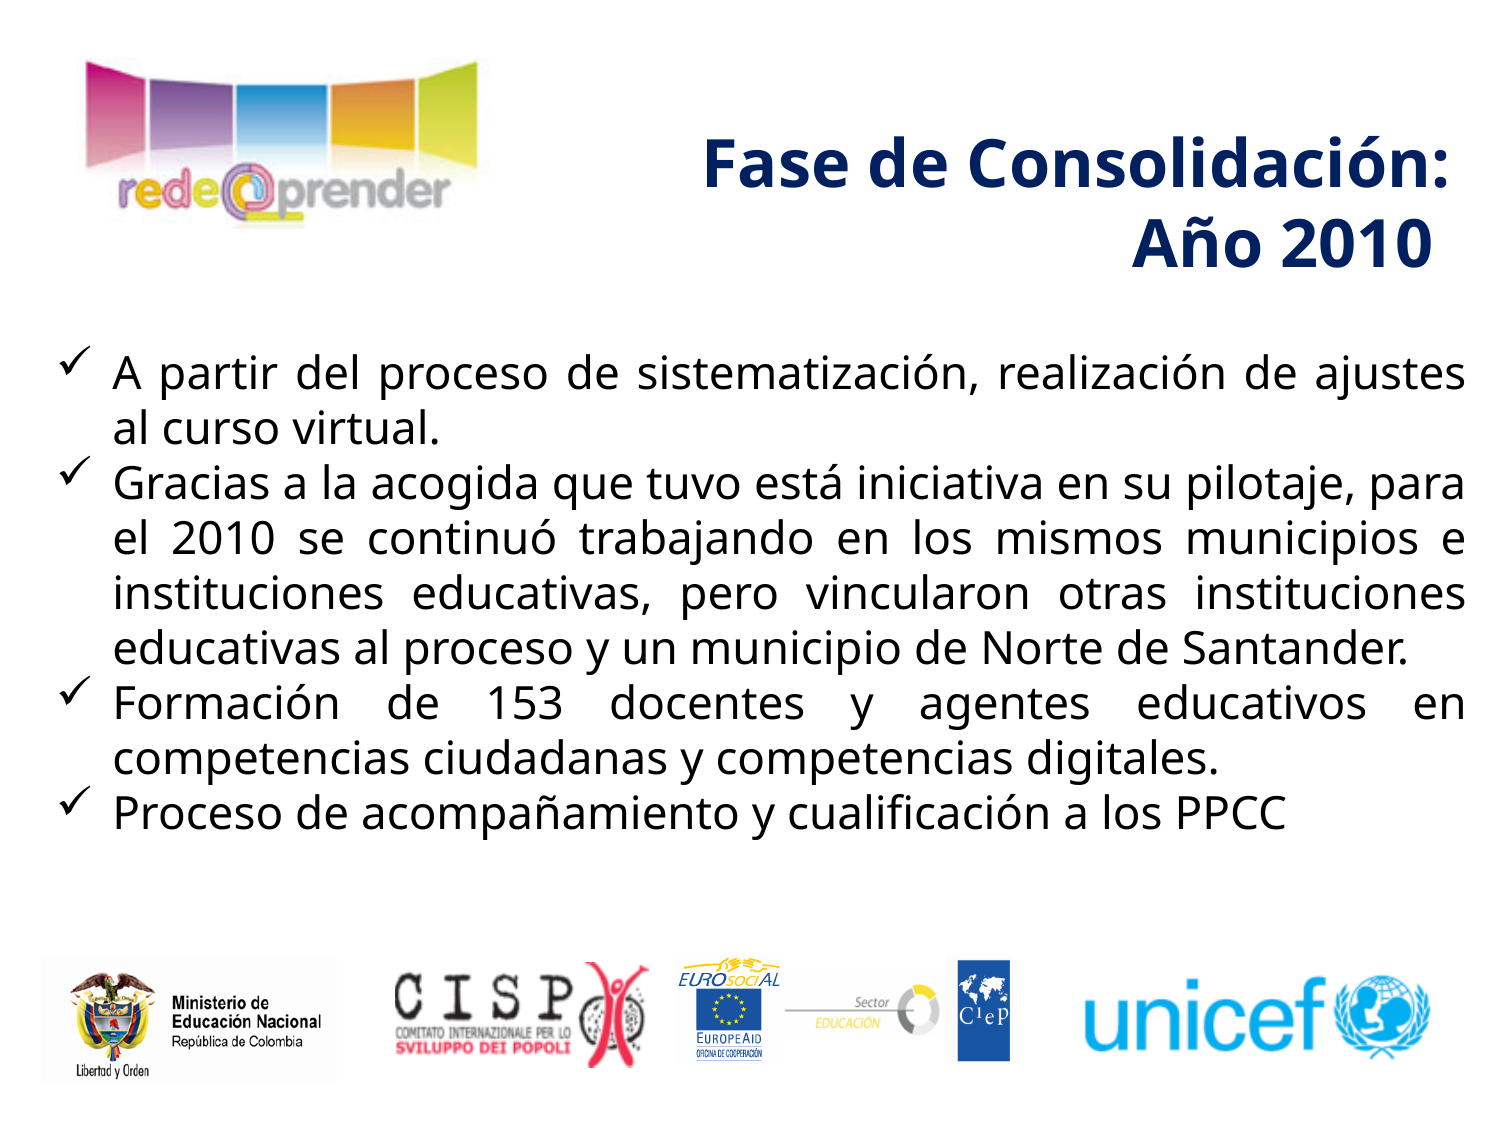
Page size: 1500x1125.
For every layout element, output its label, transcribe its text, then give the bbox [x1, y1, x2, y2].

text_box Fase de Consolidación: Año 2010 [584, 113, 1466, 289]
picture [76, 42, 491, 230]
picture [41, 956, 337, 1083]
picture [1080, 965, 1432, 1064]
text_box A partir del proceso de sistematización, realización de ajustes al curso virtual. Gracias a la acogida que tuvo está iniciativa en su pilotaje, para el 2010 se continuó trabajando en los mismos municipios e instituciones educativas, pero vincularon otras instituciones educativas al proceso y un municipio de Norte de Santander. Formación de 153 docentes y agentes educativos en competencias ciudadanas y competencias digitales. Proceso de acompañamiento y cualificación a los PPCC [41, 291, 1483, 956]
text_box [395, 952, 1022, 1068]
